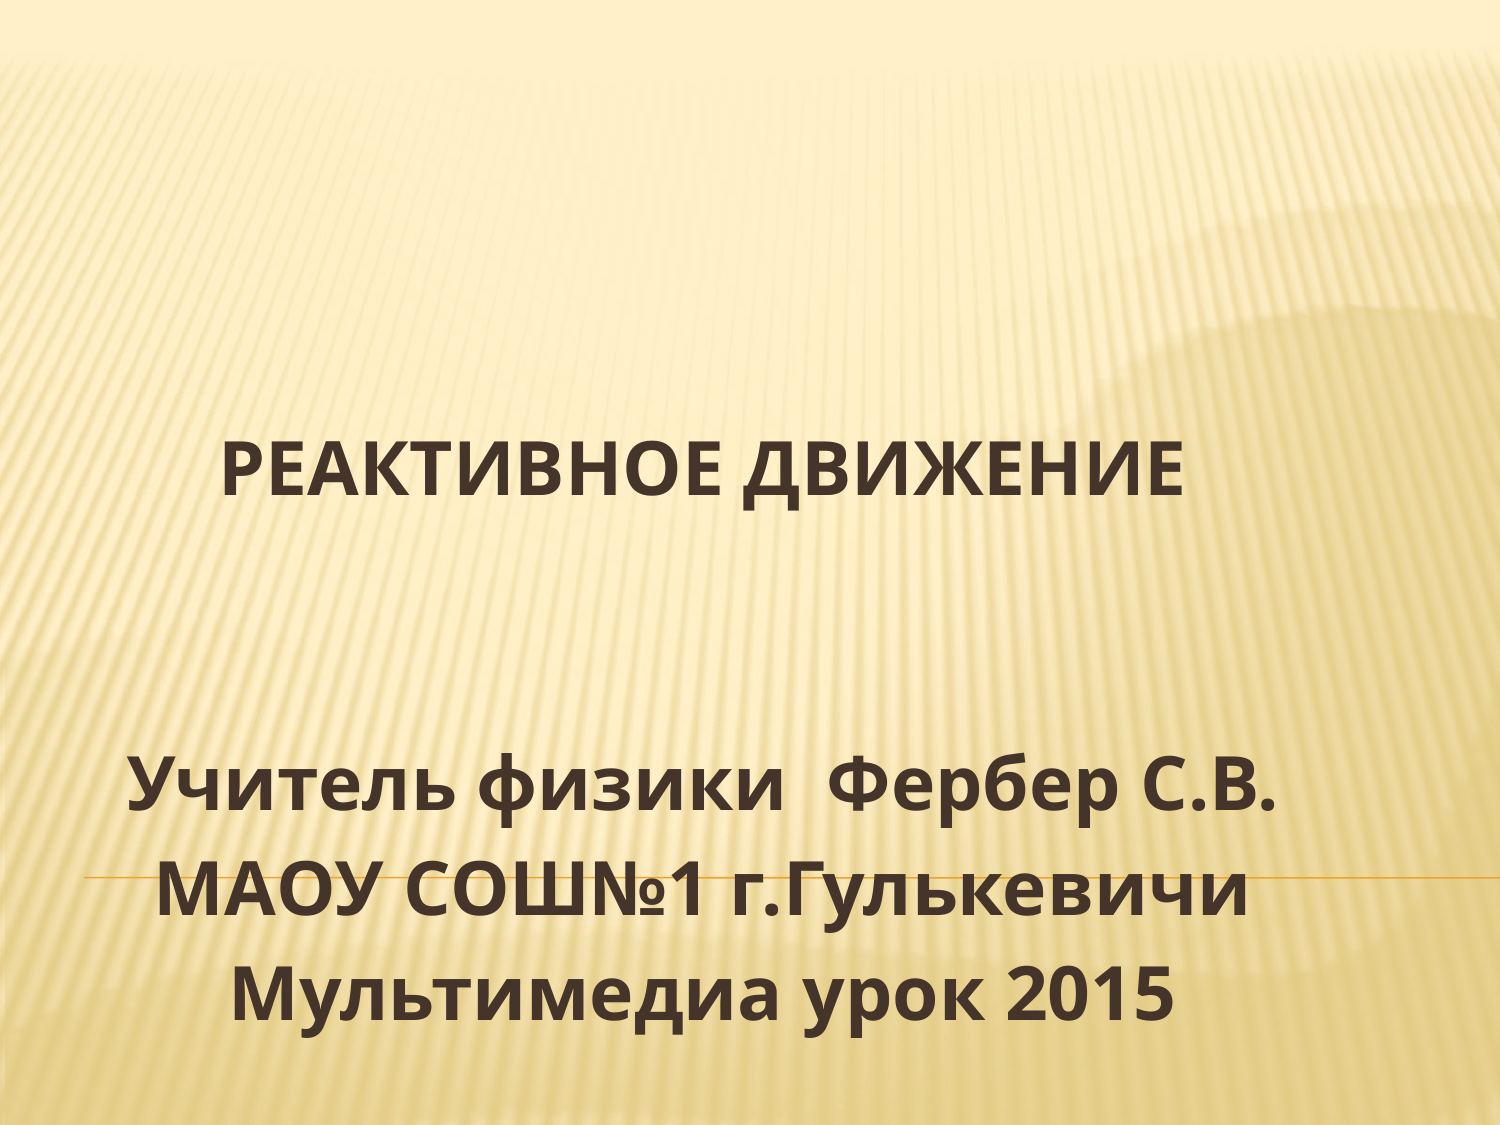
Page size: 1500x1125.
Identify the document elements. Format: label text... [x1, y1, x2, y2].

subtitle РЕАКТИВНОЕ ДВИЖЕНИЕ Учитель физики Фербер С.В. МАОУ СОШ№1 г.Гулькевичи Мультимедиа урок 2015 [0, 93, 1500, 1043]
